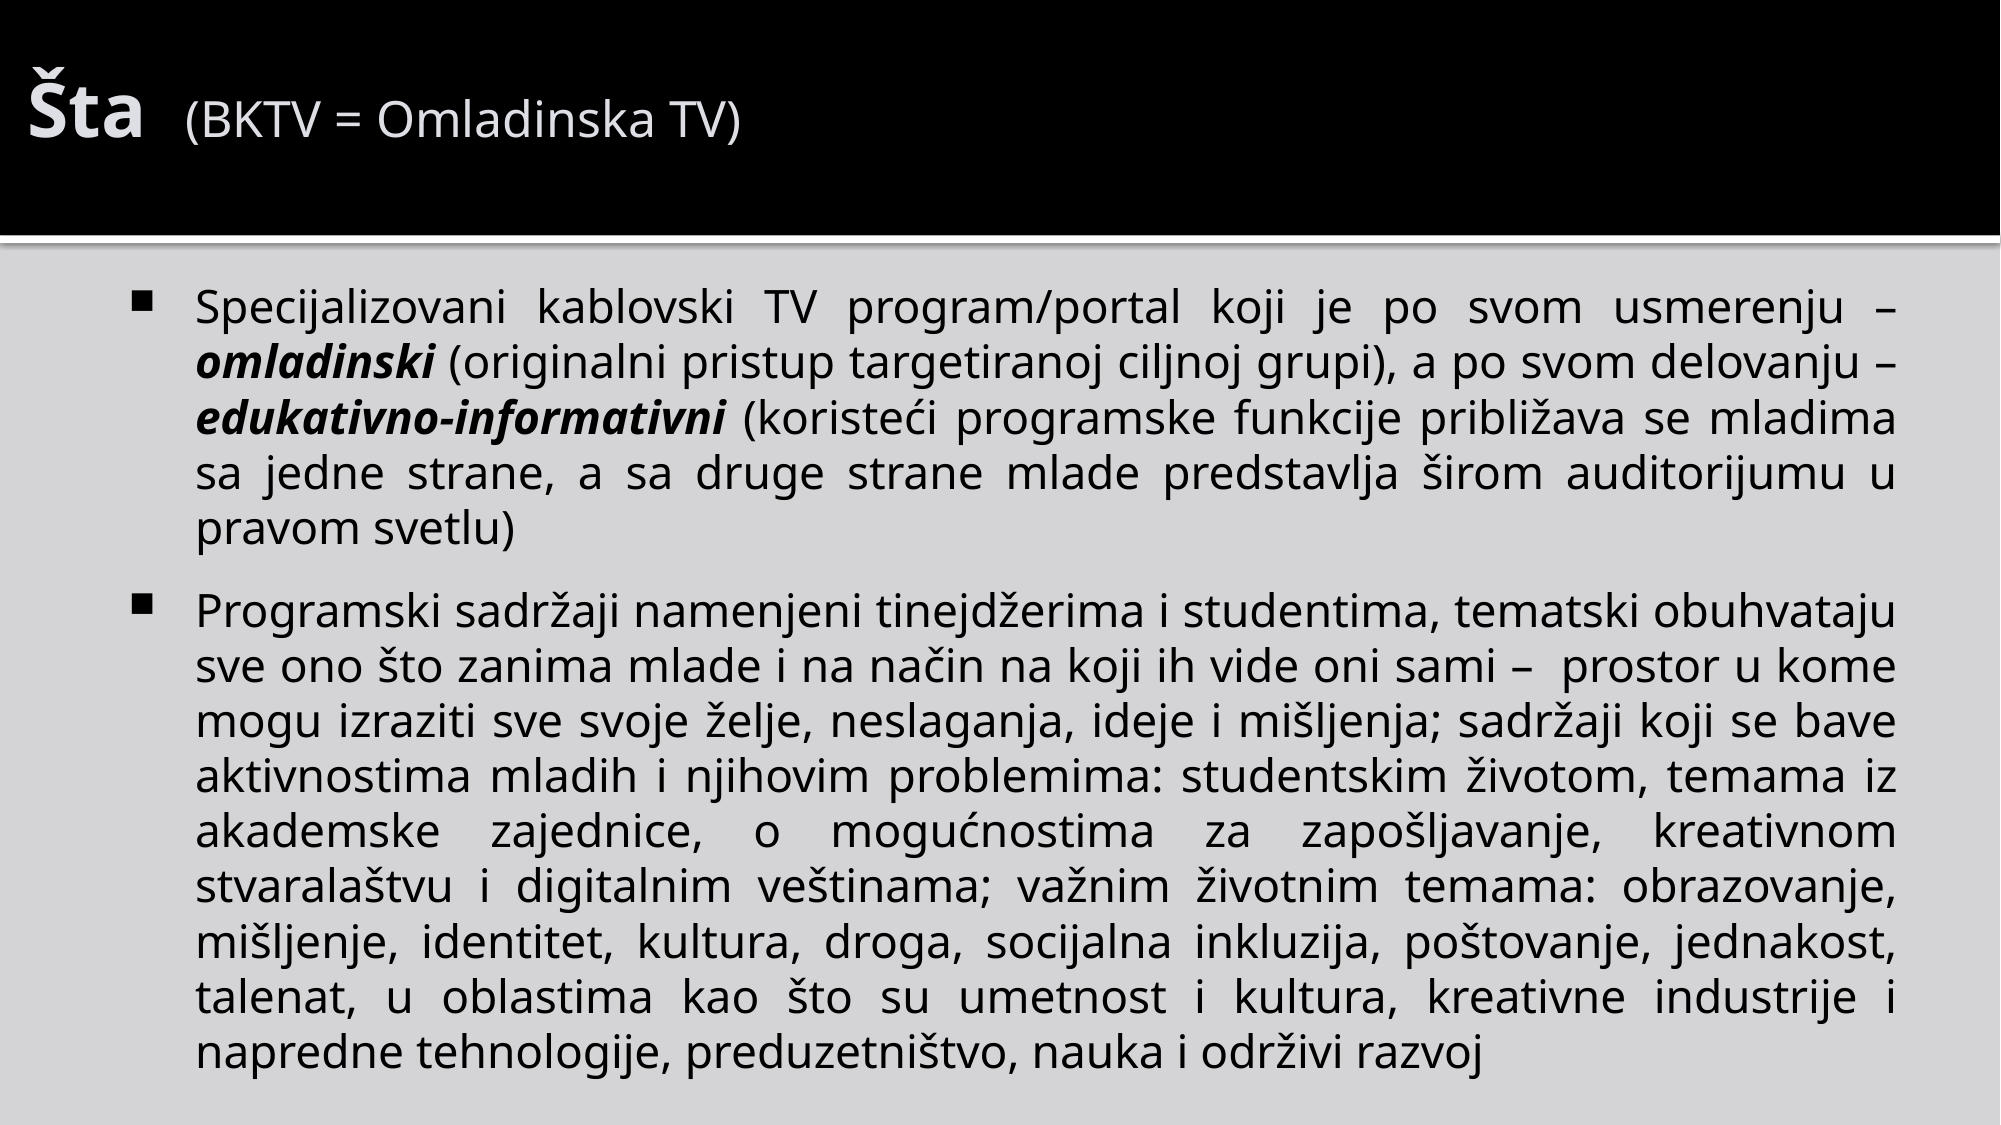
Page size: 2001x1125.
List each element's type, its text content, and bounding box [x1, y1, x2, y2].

list Specijalizovani kablovski TV program/portal koji je po svom usmerenju – omladinski (originalni pristup targetiranoj ciljnoj grupi), a po svom delovanju – edukativno-informativni (koristeći programske funkcije približava se mladima sa jedne strane, a sa druge strane mlade predstavlja širom auditorijumu u pravom svetlu) Programski sadržaji namenjeni tinejdžerima i studentima, tematski obuhvataju sve ono što zanima mlade i na način na koji ih vide oni sami – prostor u kome mogu izraziti sve svoje želje, neslaganja, ideje i mišljenja; sadržaji koji se bave aktivnostima mladih i njihovim problemima: studentskim životom, temama iz akademske zajednice, o mogućnostima za zapošljavanje, kreativnom stvaralaštvu i digitalnim veštinama; važnim životnim temama: obrazovanje, mišljenje, identitet, kultura, droga, socijalna inkluzija, poštovanje, jednakost, talenat, u oblastima kao što su umetnost i kultura, kreativne industrije i napredne tehnologije, preduzetništvo, nauka i održivi razvoj [37, 237, 1913, 1125]
text_box Šta (BKTV = Omladinska TV) [12, 62, 1663, 200]
